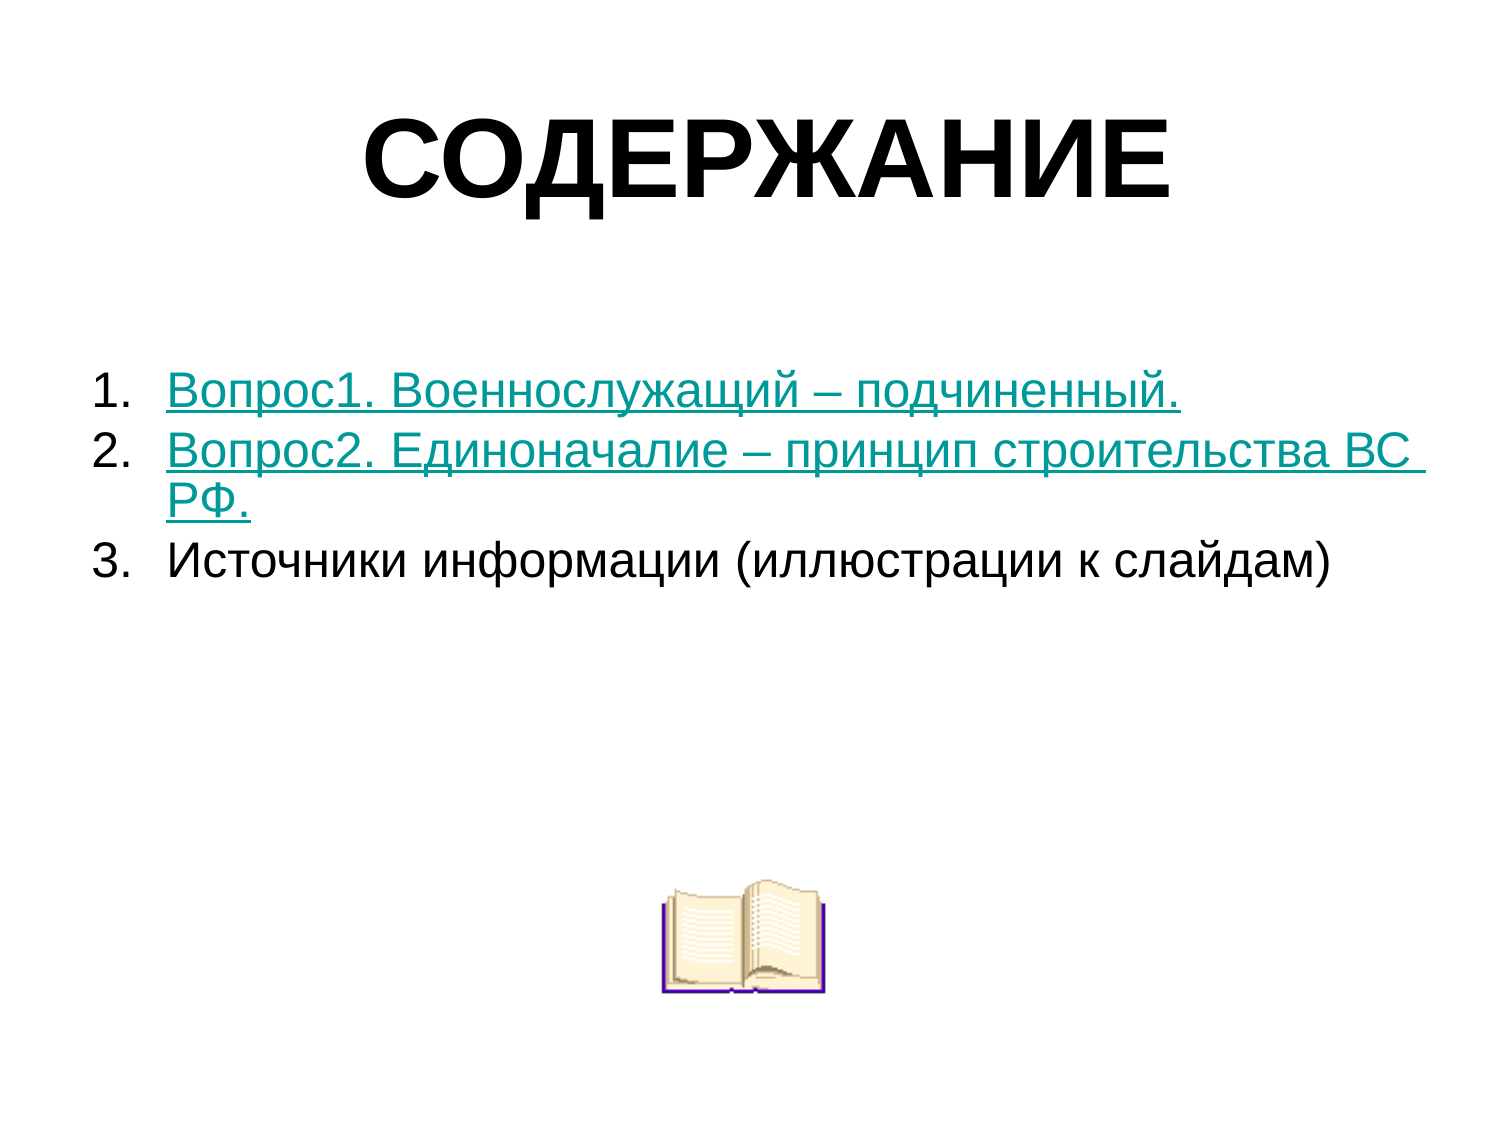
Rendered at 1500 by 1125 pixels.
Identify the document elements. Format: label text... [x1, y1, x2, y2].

picture [655, 847, 834, 1002]
text_box Вопрос1. Военнослужащий – подчиненный. Вопрос2. Единоначалие – принцип строительства ВС РФ. Источники информации (иллюстрации к слайдам) [76, 349, 1459, 545]
text_box Содержание [346, 78, 1190, 228]
